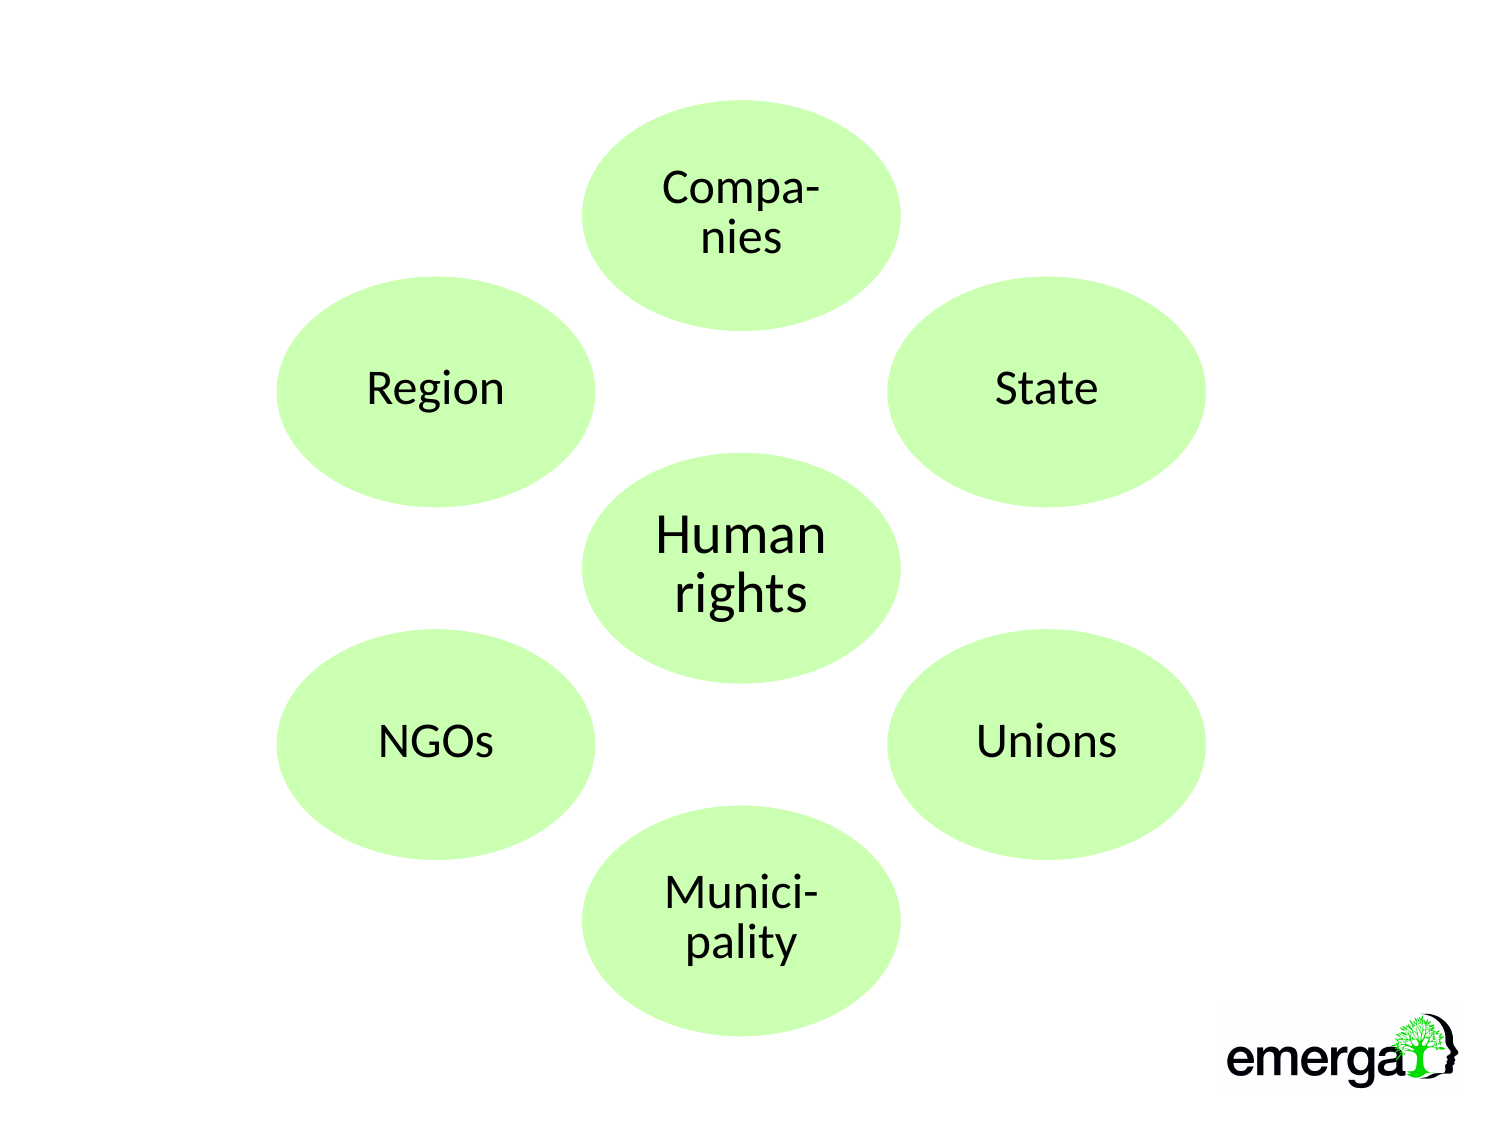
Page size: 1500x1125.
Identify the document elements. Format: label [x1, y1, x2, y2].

picture [1222, 1005, 1462, 1095]
text_box [94, 97, 1388, 1039]
